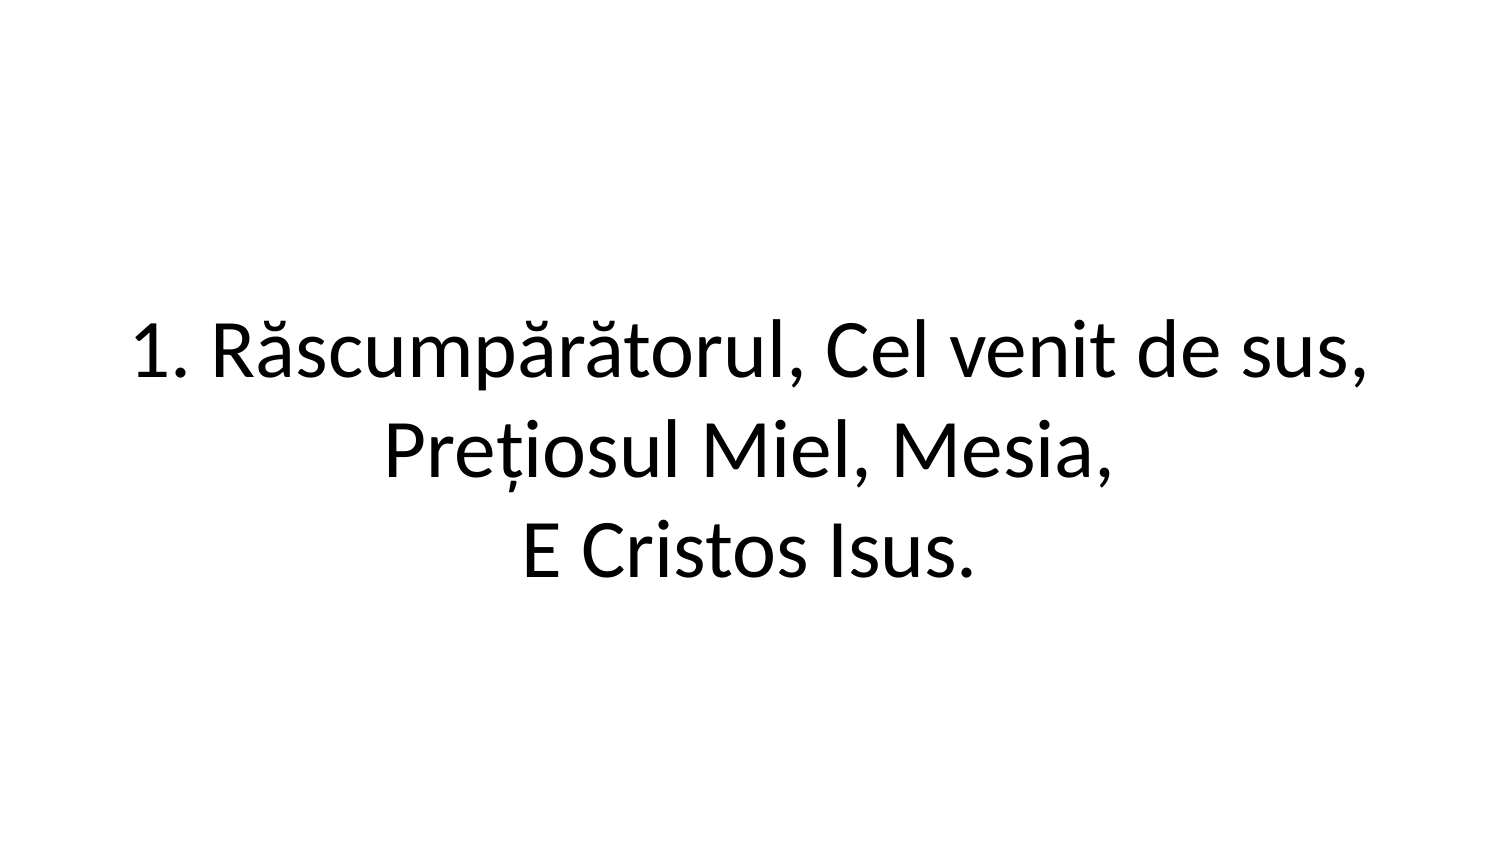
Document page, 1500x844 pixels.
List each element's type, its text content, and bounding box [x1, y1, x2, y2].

text_box 1. Răscumpărătorul, Cel venit de sus, Prețiosul Miel, Mesia, E Cristos Isus. [113, 242, 1386, 602]
